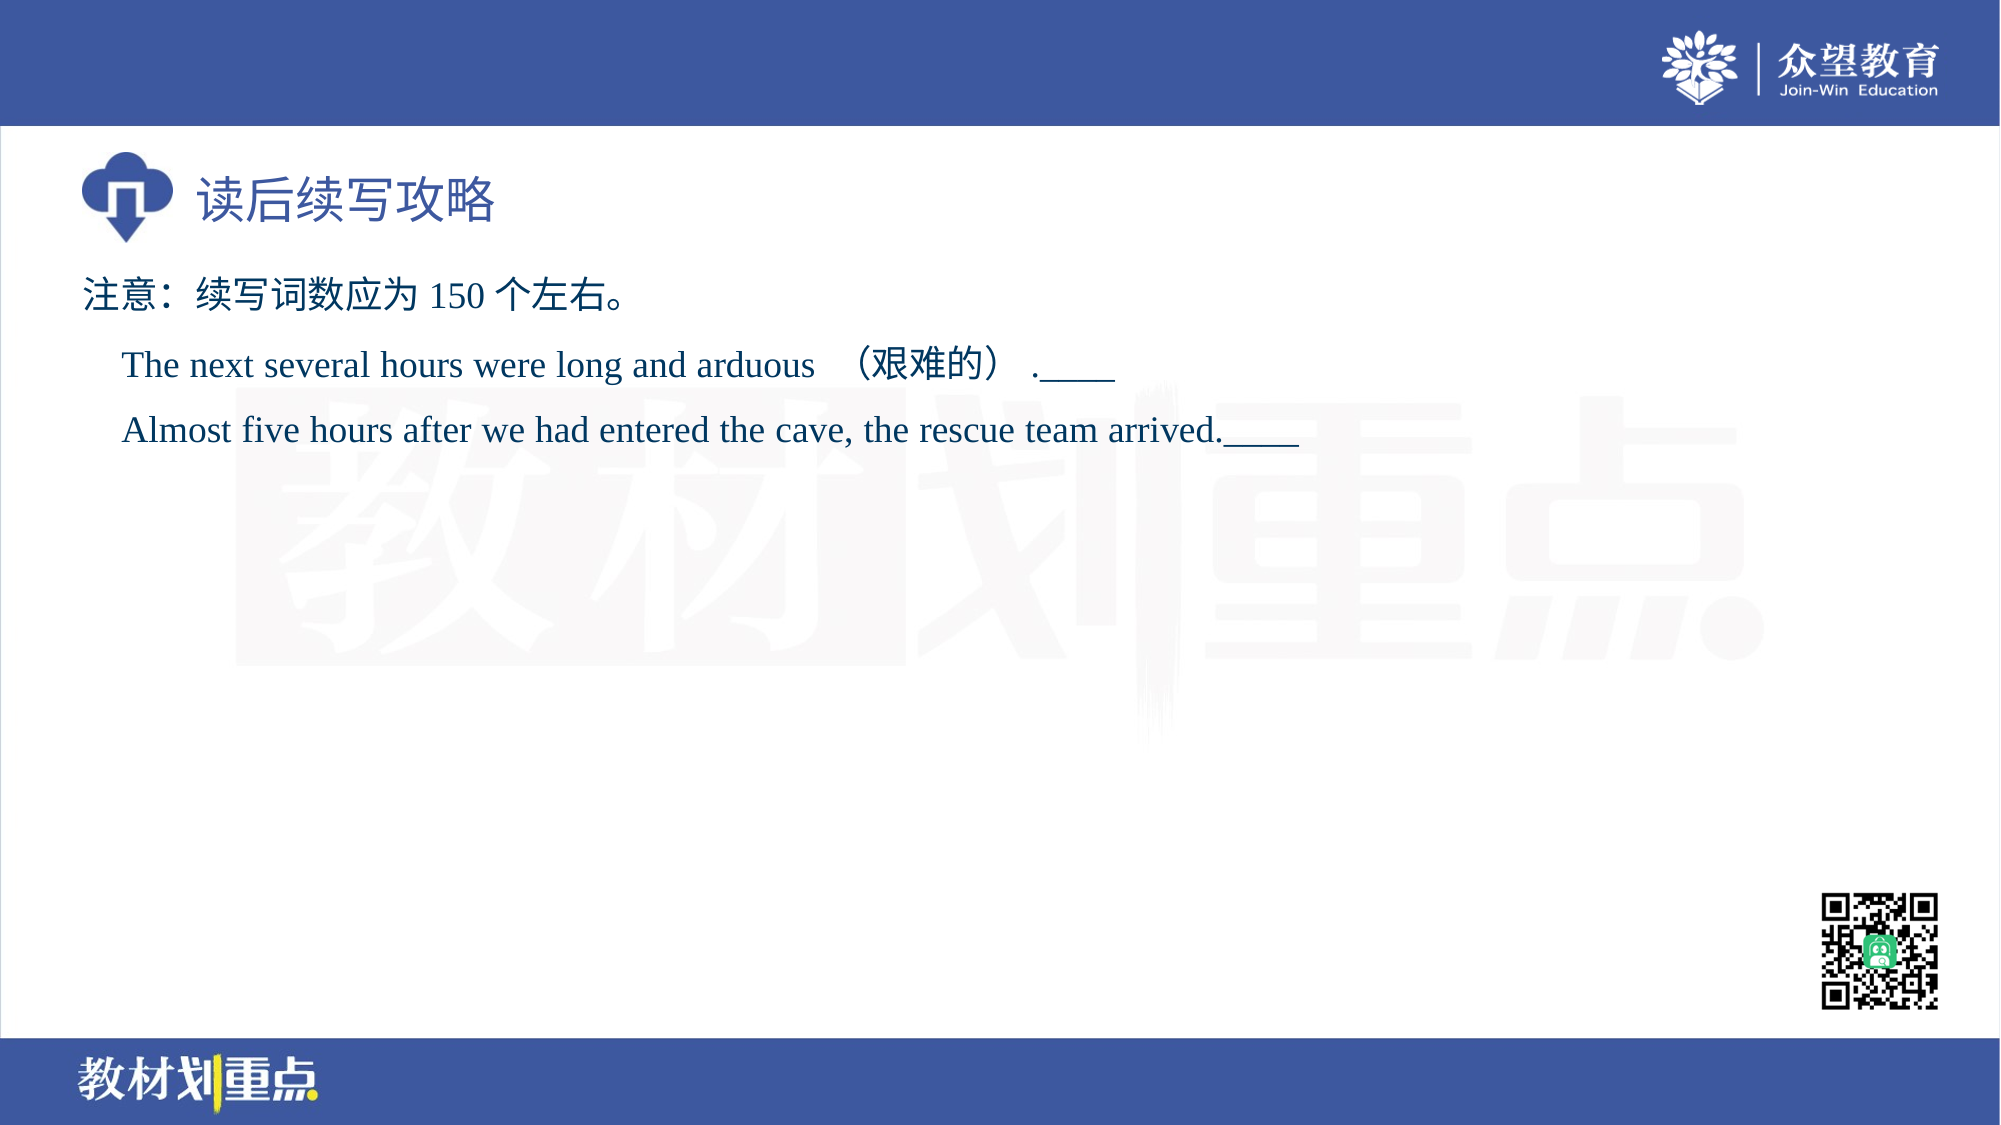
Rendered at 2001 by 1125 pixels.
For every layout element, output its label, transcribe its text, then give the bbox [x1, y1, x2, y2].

text_box 注意：续写词数应为150个左右。 The next several hours were long and arduous （艰难的）.____ Almost five hours after we had entered the cave, the rescue team arrived.____ [82, 247, 1817, 443]
picture [0, 0, 2000, 1125]
